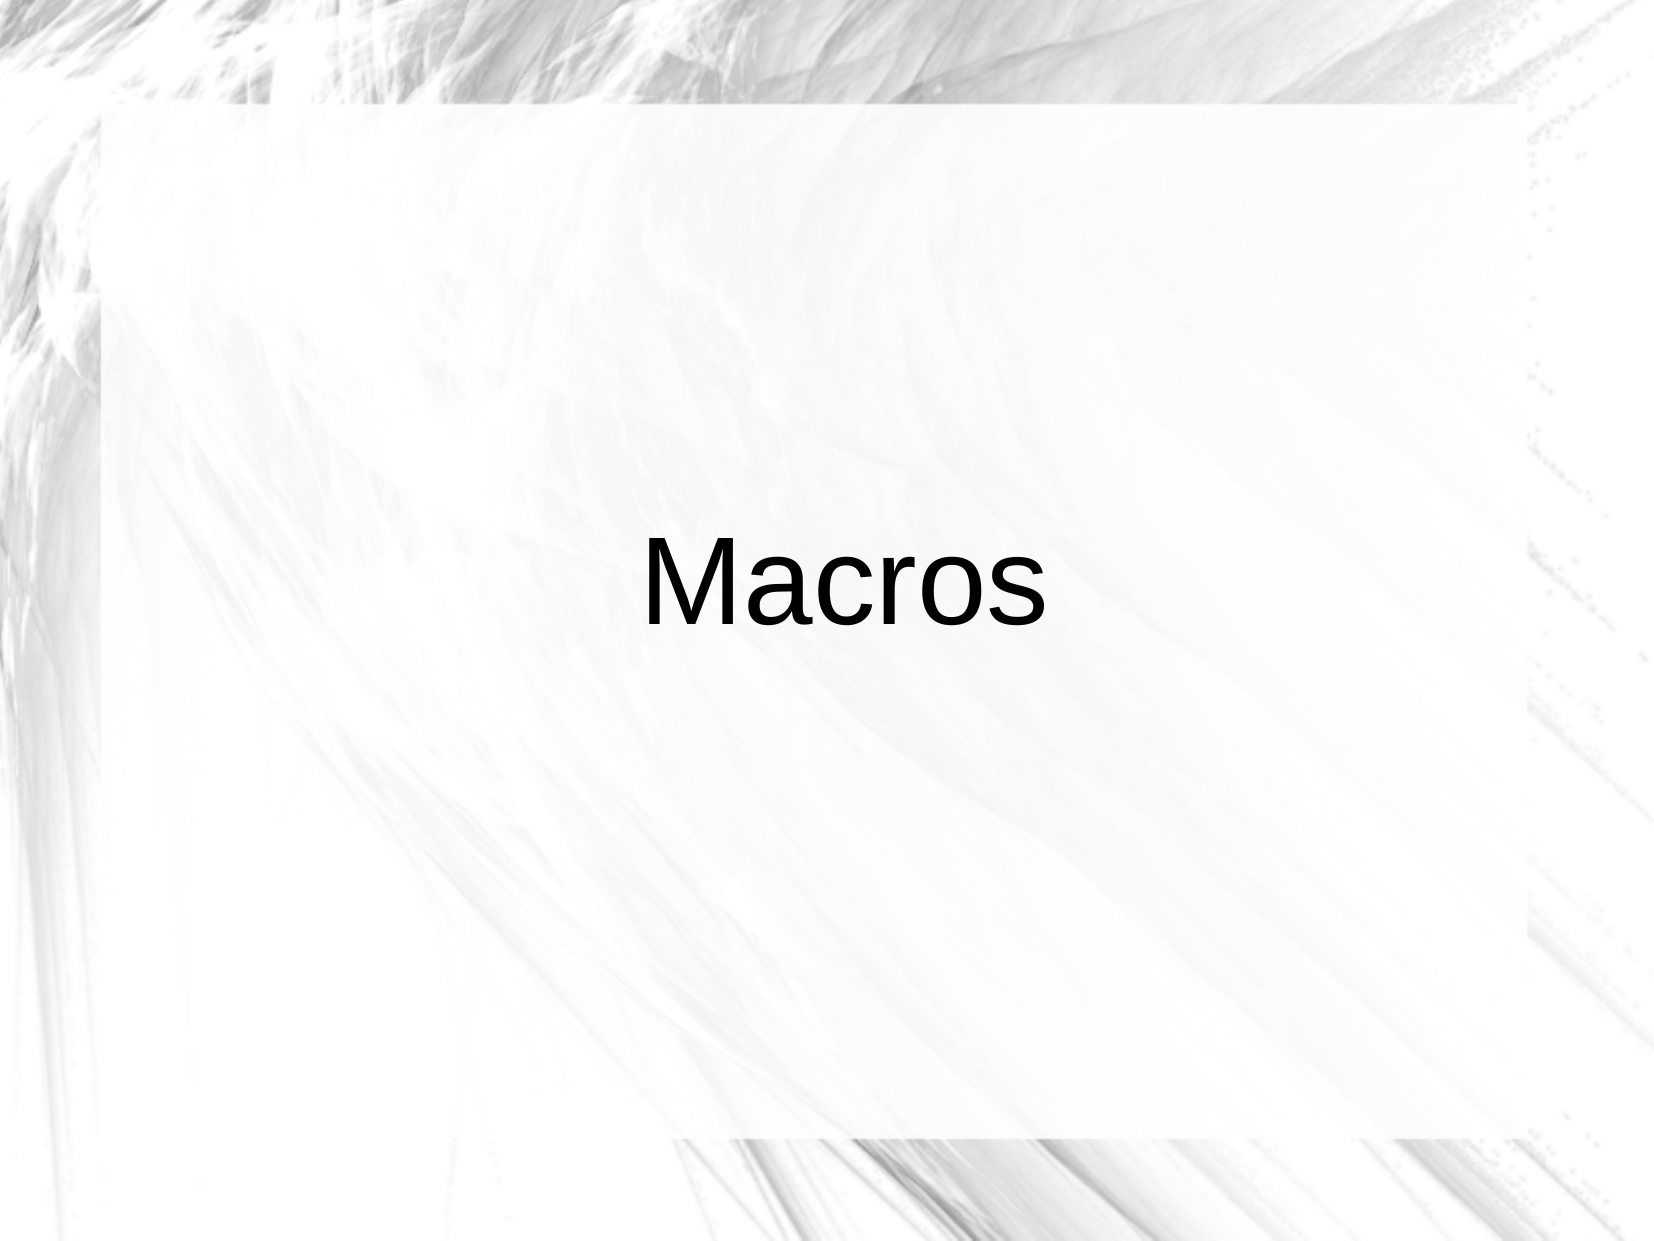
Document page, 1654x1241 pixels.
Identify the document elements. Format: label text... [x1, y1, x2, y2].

list Macros [118, 319, 1571, 1109]
picture [0, 0, 1654, 1241]
